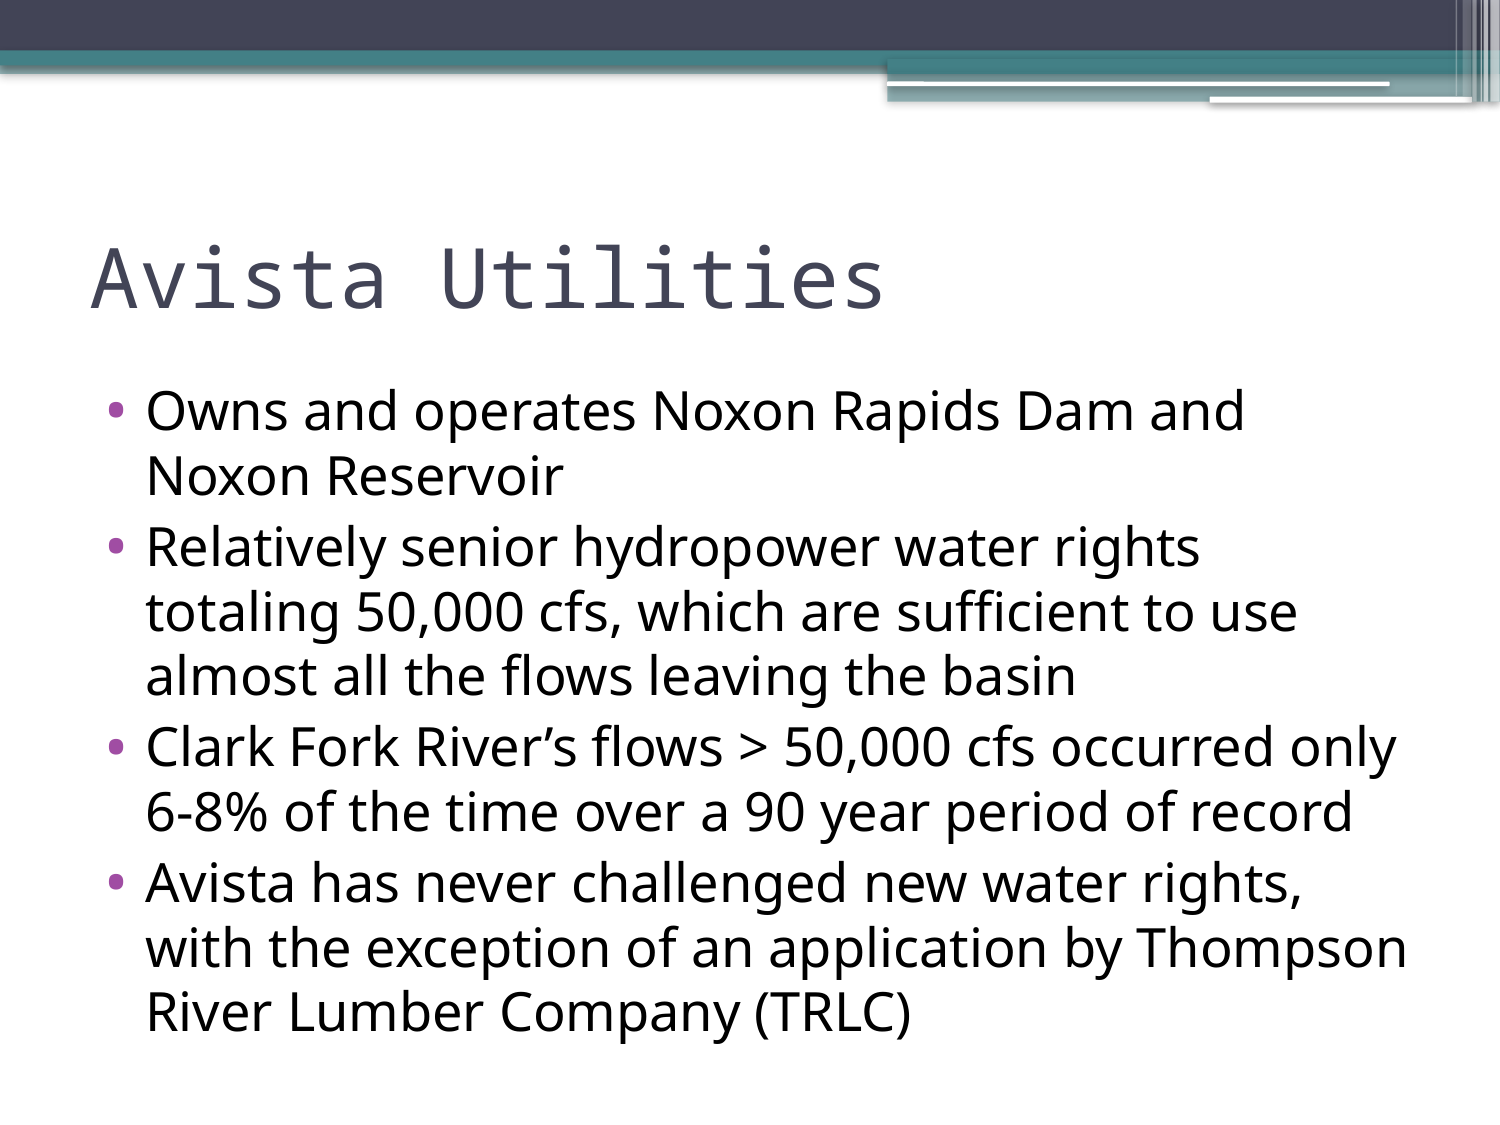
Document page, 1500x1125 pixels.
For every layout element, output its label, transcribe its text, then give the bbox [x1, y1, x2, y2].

list Owns and operates Noxon Rapids Dam and Noxon Reservoir Relatively senior hydropower water rights totaling 50,000 cfs, which are sufficient to use almost all the flows leaving the basin Clark Fork River’s flows > 50,000 cfs occurred only 6-8% of the time over a 90 year period of record Avista has never challenged new water rights, with the exception of an application by Thompson River Lumber Company (TRLC) [75, 368, 1425, 1079]
title Avista Utilities [75, 187, 1425, 363]
